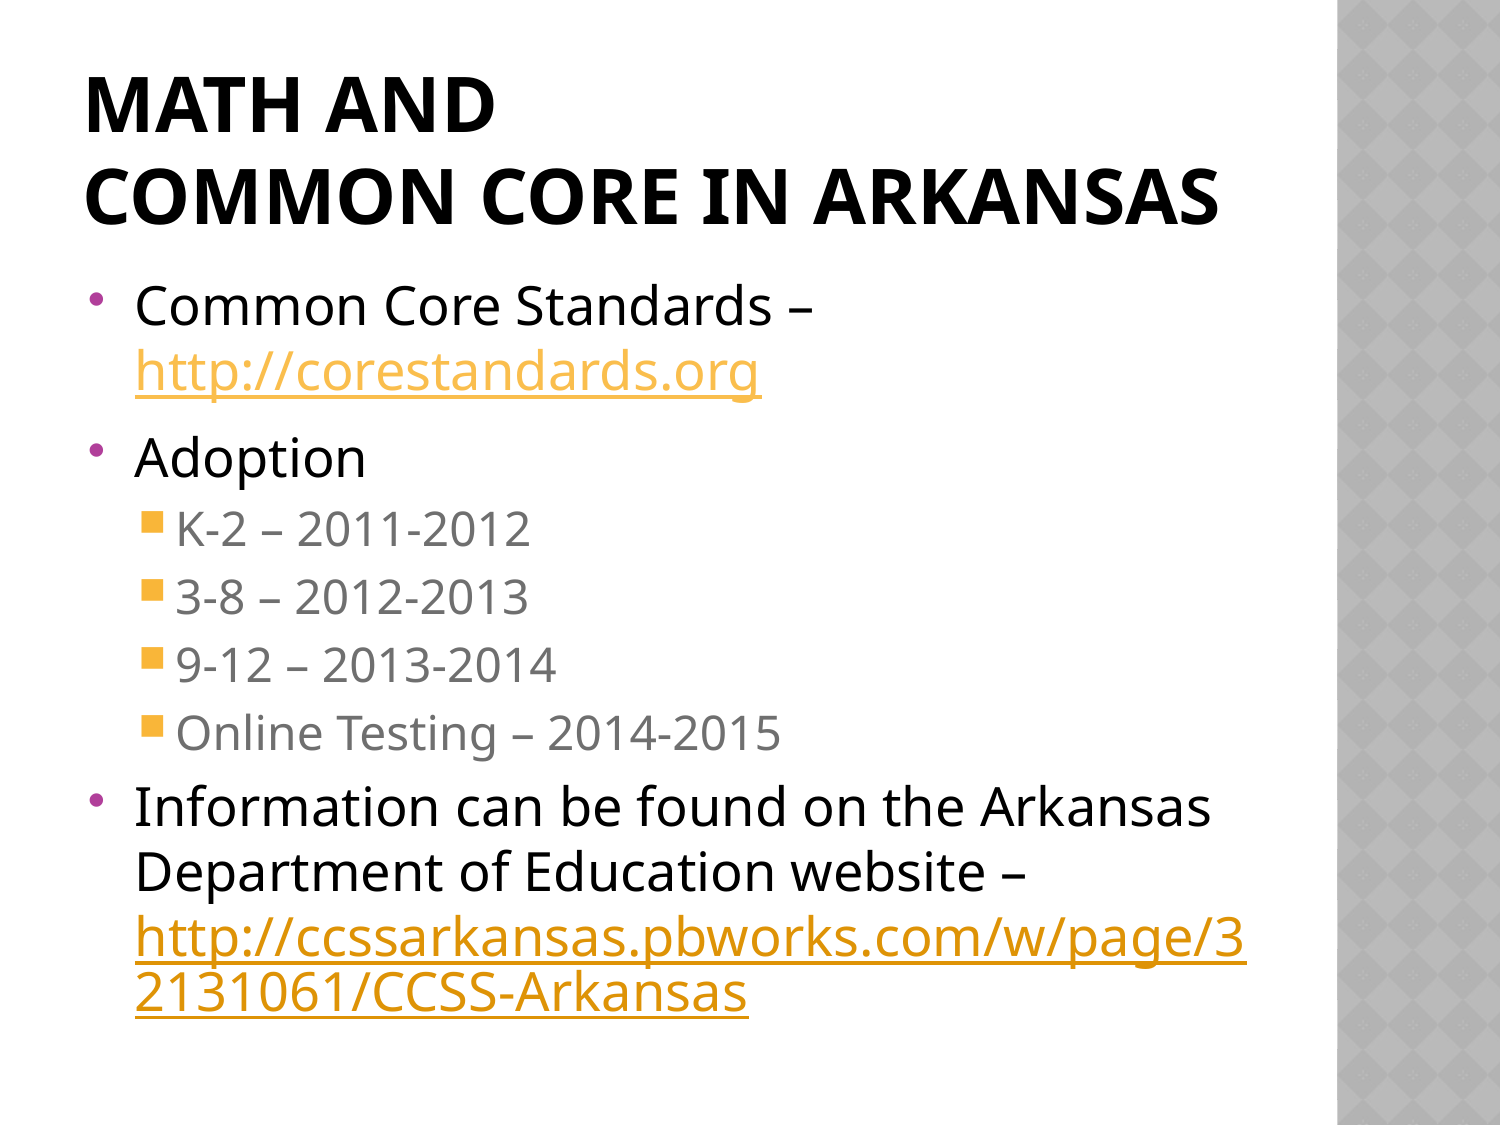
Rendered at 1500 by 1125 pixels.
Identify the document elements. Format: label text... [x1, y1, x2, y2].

list Common Core Standards – http://corestandards.org Adoption K-2 – 2011-2012 3-8 – 2012-2013 9-12 – 2013-2014 Online Testing – 2014-2015 Information can be found on the Arkansas Department of Education website – http://ccssarkansas.pbworks.com/w/page/32131061/CCSS-Arkansas [75, 264, 1263, 1059]
title Math and Common core in arkansas [75, 52, 1263, 240]
